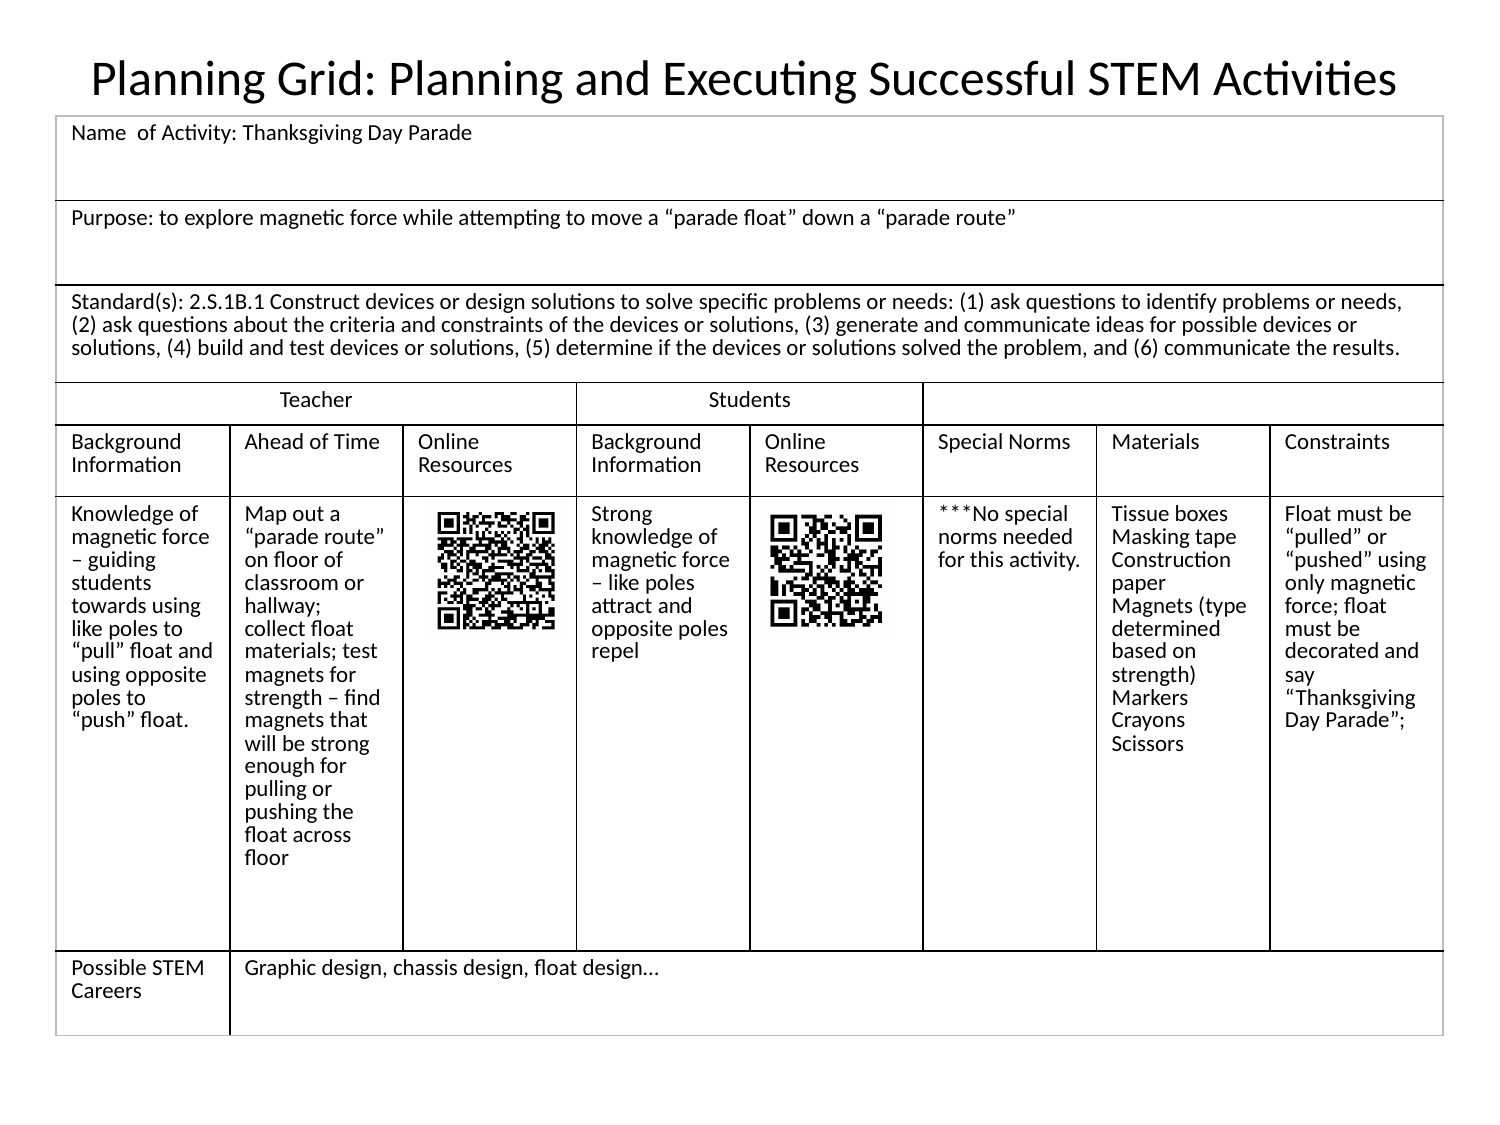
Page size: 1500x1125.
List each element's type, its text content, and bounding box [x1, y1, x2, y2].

table_cell Materials [1097, 426, 1269, 496]
text_box Planning Grid: Planning and Executing Successful STEM Activities [0, 37, 1500, 113]
table_cell ***No special norms needed for this activity. [924, 497, 1096, 950]
table_cell Knowledge of magnetic force – guiding students towards using like poles to “pull” float and using opposite poles to “push” float. [57, 497, 229, 950]
table_cell Possible STEM Careers [57, 952, 229, 1035]
table_cell Ahead of Time [231, 426, 402, 496]
table_cell [924, 383, 1442, 424]
table_cell Special Norms [924, 426, 1096, 496]
table_cell Strong knowledge of magnetic force – like poles attract and opposite poles repel [577, 497, 749, 950]
table_cell Graphic design, chassis design, float design… [231, 952, 1442, 1035]
table_cell Background Information [57, 426, 229, 496]
table_cell Students [577, 383, 922, 424]
table_cell [404, 497, 576, 950]
table_cell [751, 497, 922, 950]
table_cell Background Information [577, 426, 749, 496]
table_cell Standard(s): 2.S.1B.1 Construct devices or design solutions to solve specific problems or needs: (1) ask questions to identify problems or needs, (2) ask questions about the criteria and constraints of the devices or solutions, (3) generate and communicate ideas for possible devices or solutions, (4) build and test devices or solutions, (5) determine if the devices or solutions solved the problem, and (6) communicate the results. [57, 286, 1442, 382]
table_header Name of Activity: Thanksgiving Day Parade [57, 117, 1442, 200]
picture [754, 499, 897, 642]
table_cell Map out a “parade route” on floor of classroom or hallway; collect float materials; test magnets for strength – find magnets that will be strong enough for pulling or pushing the float across floor [231, 497, 402, 950]
picture [424, 499, 567, 642]
table_cell Teacher [57, 383, 576, 424]
table_cell Float must be “pulled” or “pushed” using only magnetic force; float must be decorated and say “Thanksgiving Day Parade”; [1271, 497, 1442, 950]
table_cell Online Resources [404, 426, 576, 496]
table_cell Tissue boxes Masking tape Construction paper Magnets (type determined based on strength) Markers Crayons Scissors [1097, 497, 1269, 950]
table_cell Constraints [1271, 426, 1442, 496]
table_cell Online Resources [751, 426, 922, 496]
table_cell Purpose: to explore magnetic force while attempting to move a “parade float” down a “parade route” [57, 201, 1442, 284]
